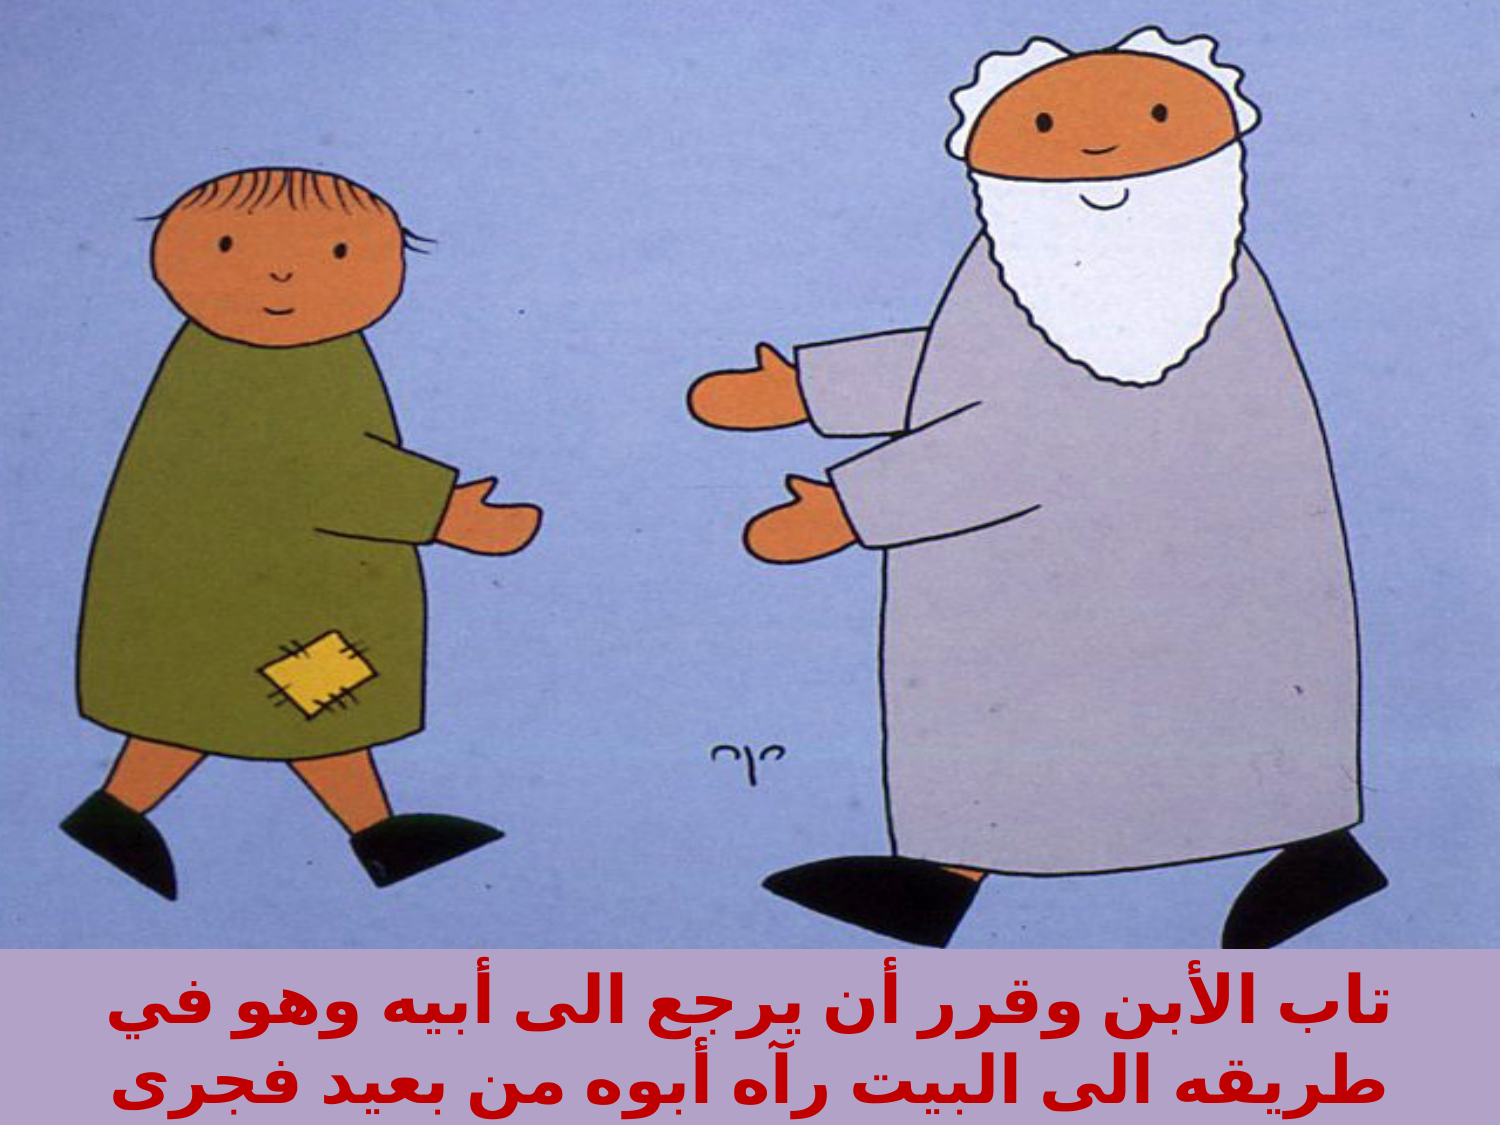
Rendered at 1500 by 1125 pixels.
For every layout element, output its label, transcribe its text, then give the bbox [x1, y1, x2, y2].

text_box تاب الأبن وقرر أن يرجع الى أبيه وهو في طريقه الى البيت رآه أبوه من بعيد فجرى ليرحب به [0, 956, 1500, 1125]
picture [0, 0, 1500, 950]
